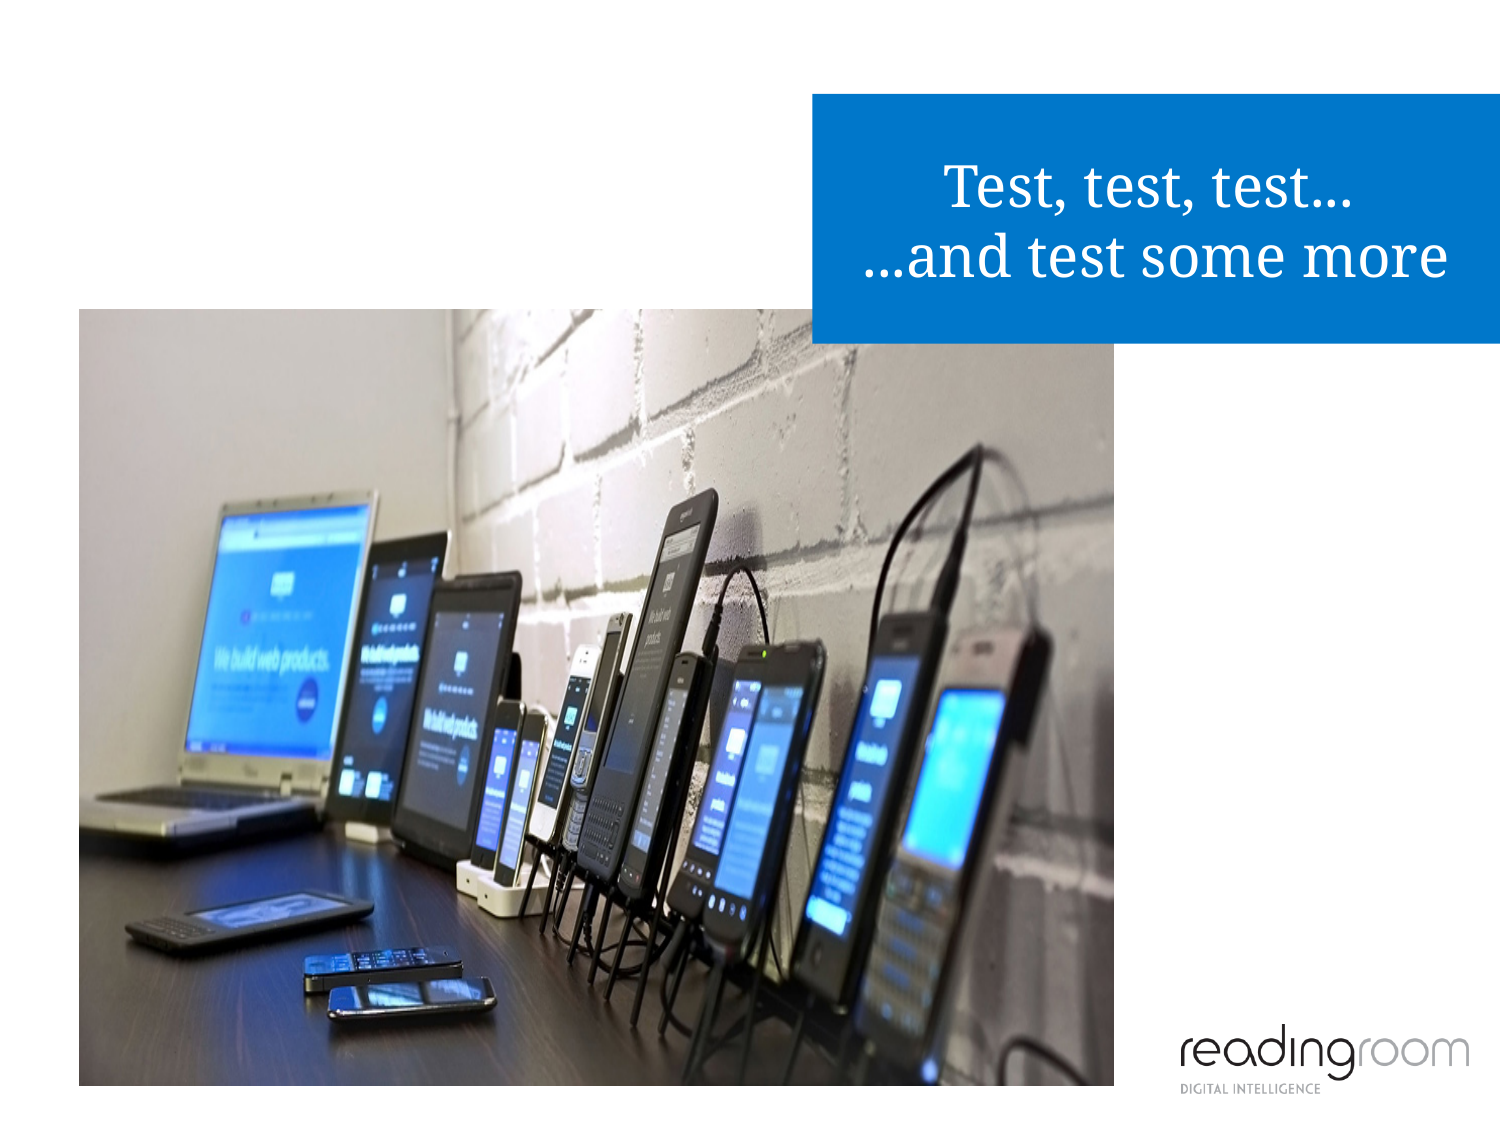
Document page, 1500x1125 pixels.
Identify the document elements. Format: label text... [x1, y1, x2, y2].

picture [1181, 1024, 1469, 1094]
picture [79, 309, 1114, 1086]
text_box Test, test, test... ...and test some more [810, 92, 1500, 346]
